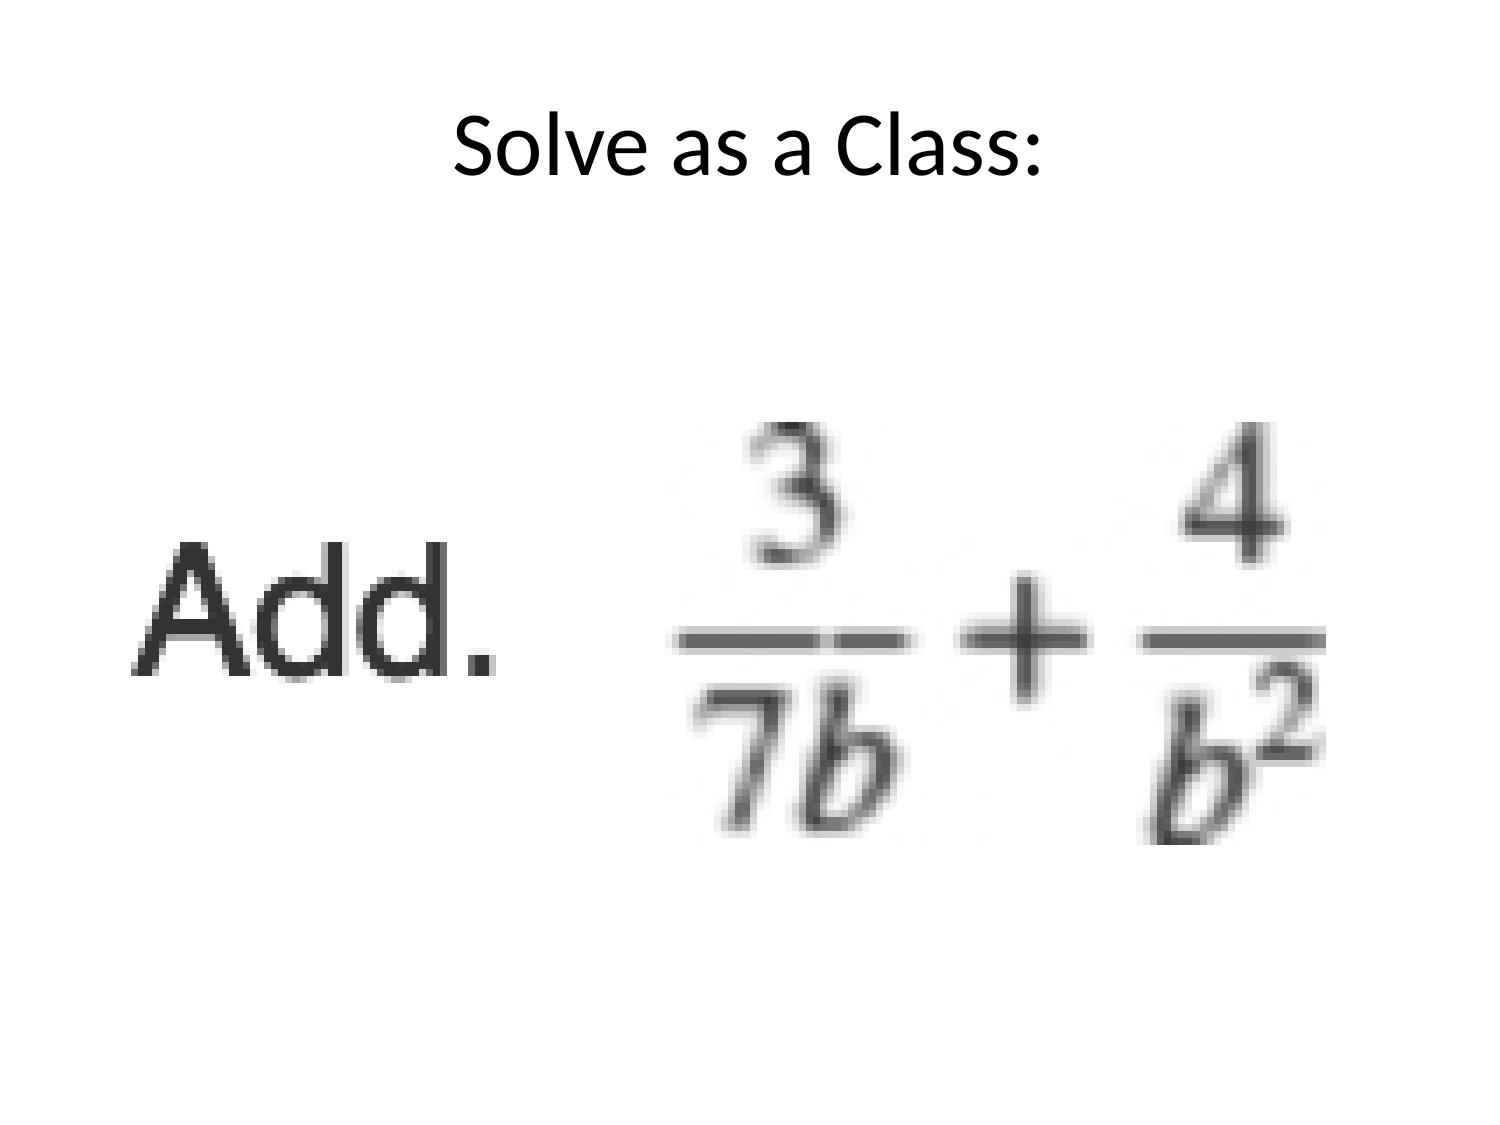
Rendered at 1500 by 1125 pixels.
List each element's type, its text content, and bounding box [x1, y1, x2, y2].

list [74, 262, 1426, 1006]
title Solve as a Class: [75, 45, 1425, 233]
